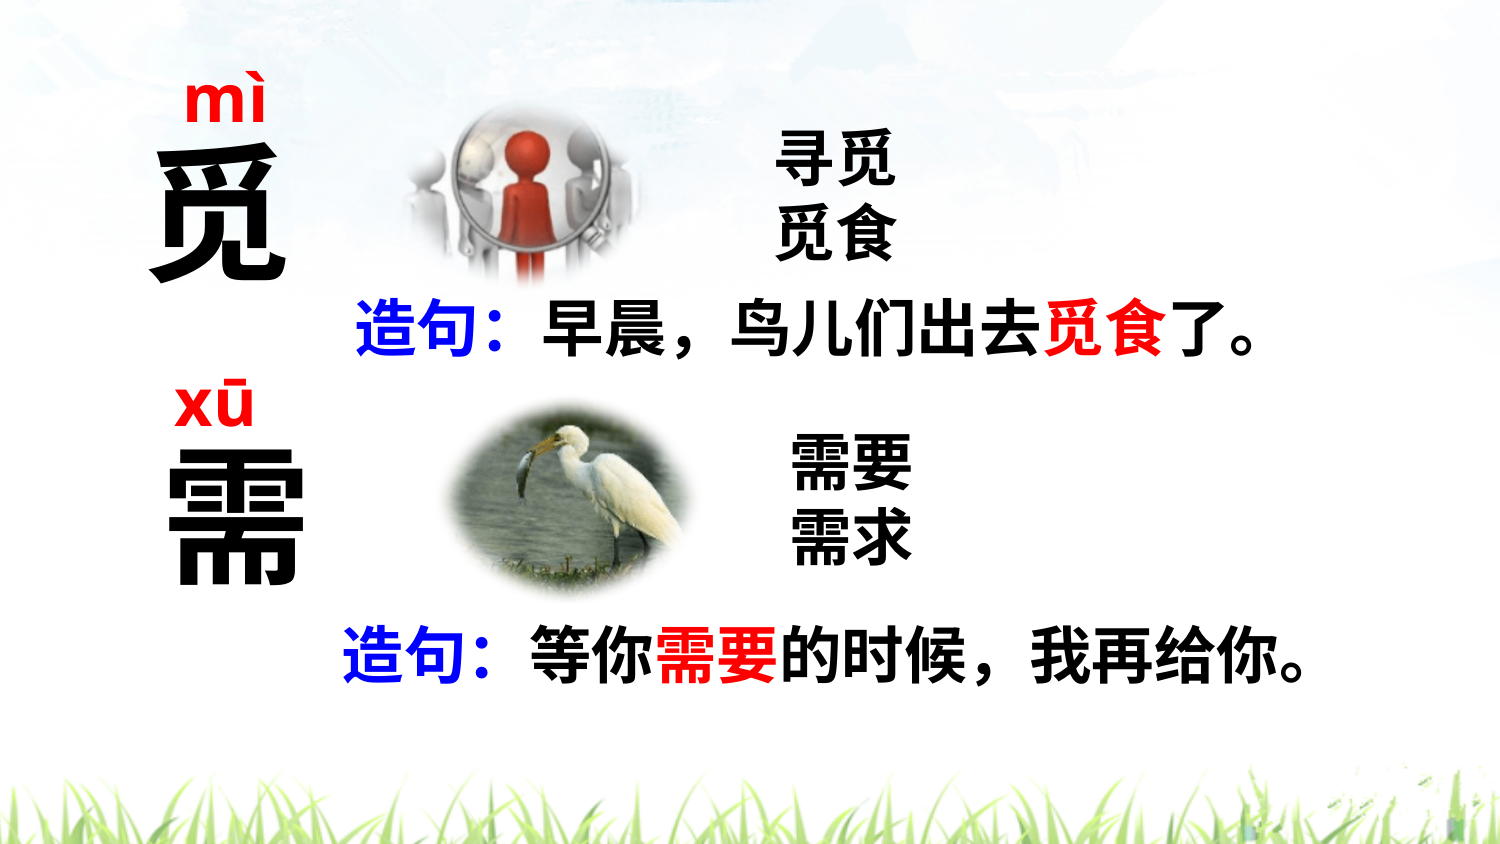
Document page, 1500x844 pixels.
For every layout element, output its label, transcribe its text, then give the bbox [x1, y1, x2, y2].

text_box xū [146, 354, 269, 446]
text_box 觅 [129, 114, 344, 306]
text_box 需要 需求 [778, 416, 1026, 579]
picture [0, 0, 1500, 844]
text_box 寻觅 觅食 [761, 113, 940, 275]
text_box 造句：等你需要的时候，我再给你。 [330, 610, 1493, 697]
text_box mì [154, 50, 280, 142]
text_box 需 [150, 416, 364, 609]
text_box 造句：早晨，鸟儿们出去觅食了。 [343, 283, 1480, 370]
